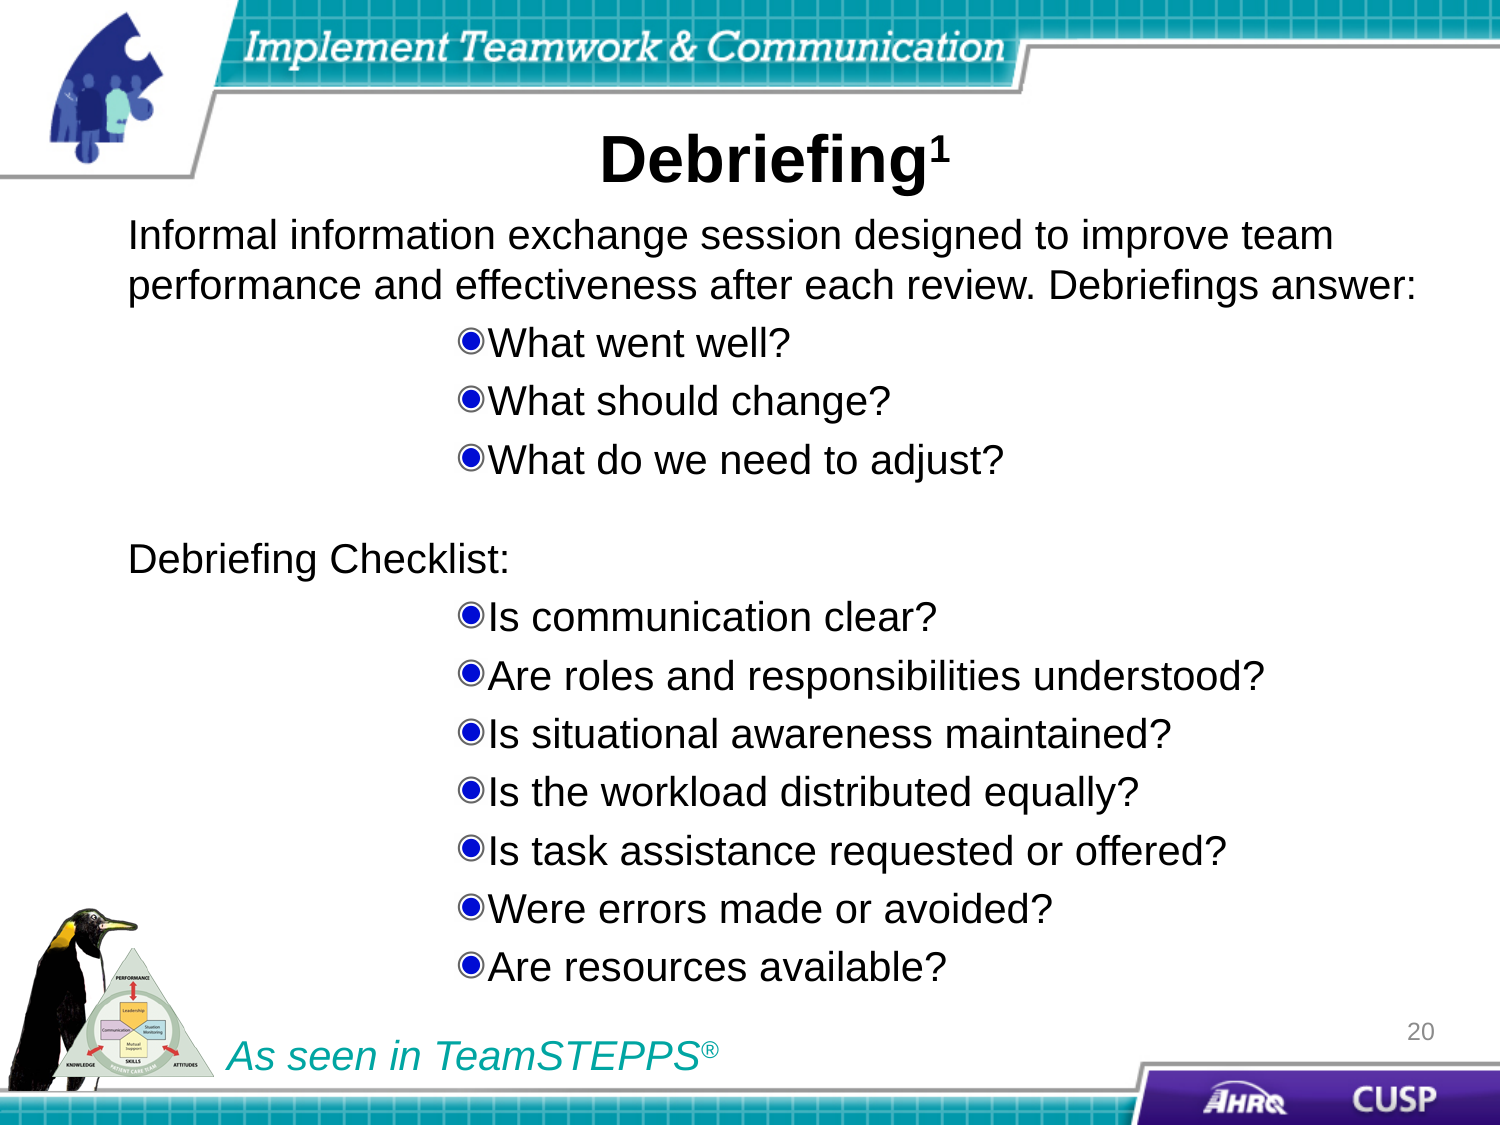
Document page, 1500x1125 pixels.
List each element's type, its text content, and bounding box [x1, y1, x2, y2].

picture [454, 384, 488, 414]
picture [454, 775, 488, 805]
picture [0, 1051, 1500, 1125]
picture [454, 600, 488, 630]
picture [454, 833, 488, 863]
picture [0, 0, 1500, 874]
picture [454, 442, 488, 473]
picture [454, 717, 488, 747]
title Debriefing1 [99, 87, 1451, 226]
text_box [0, 874, 813, 1092]
list Informal information exchange session designed to improve team performance and effectiveness after each review. Debriefings answer: What went well? What should change? What do we need to adjust? Debriefing Checklist: Is communication clear? Are roles and responsibilities understood? Is situational awareness maintained? Is the workload distributed equally? Is task assistance requested or offered? Were errors made or avoided? Are resources available? [112, 199, 1500, 1051]
picture [454, 658, 488, 688]
picture [454, 326, 488, 356]
text_box 20 [1100, 999, 1450, 1060]
